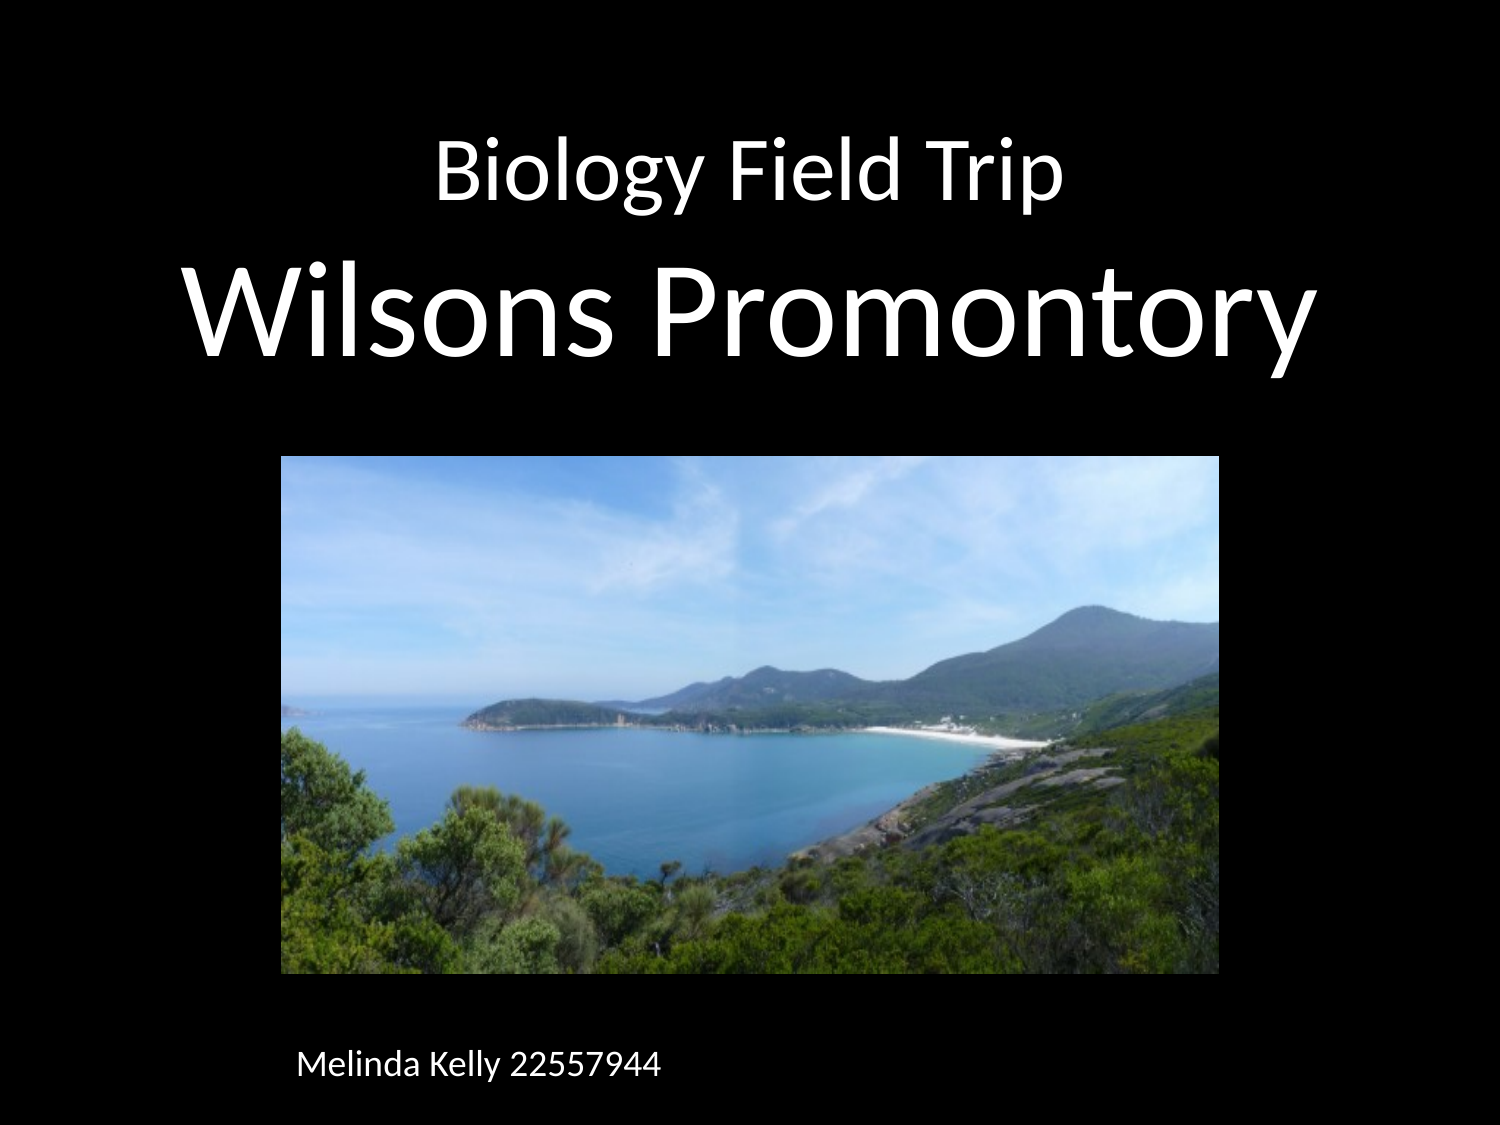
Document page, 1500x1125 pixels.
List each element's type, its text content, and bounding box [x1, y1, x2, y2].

title Biology Field Trip Wilsons Promontory [112, 58, 1388, 434]
picture [280, 456, 1219, 974]
text_box Melinda Kelly 22557944 [281, 1031, 809, 1091]
